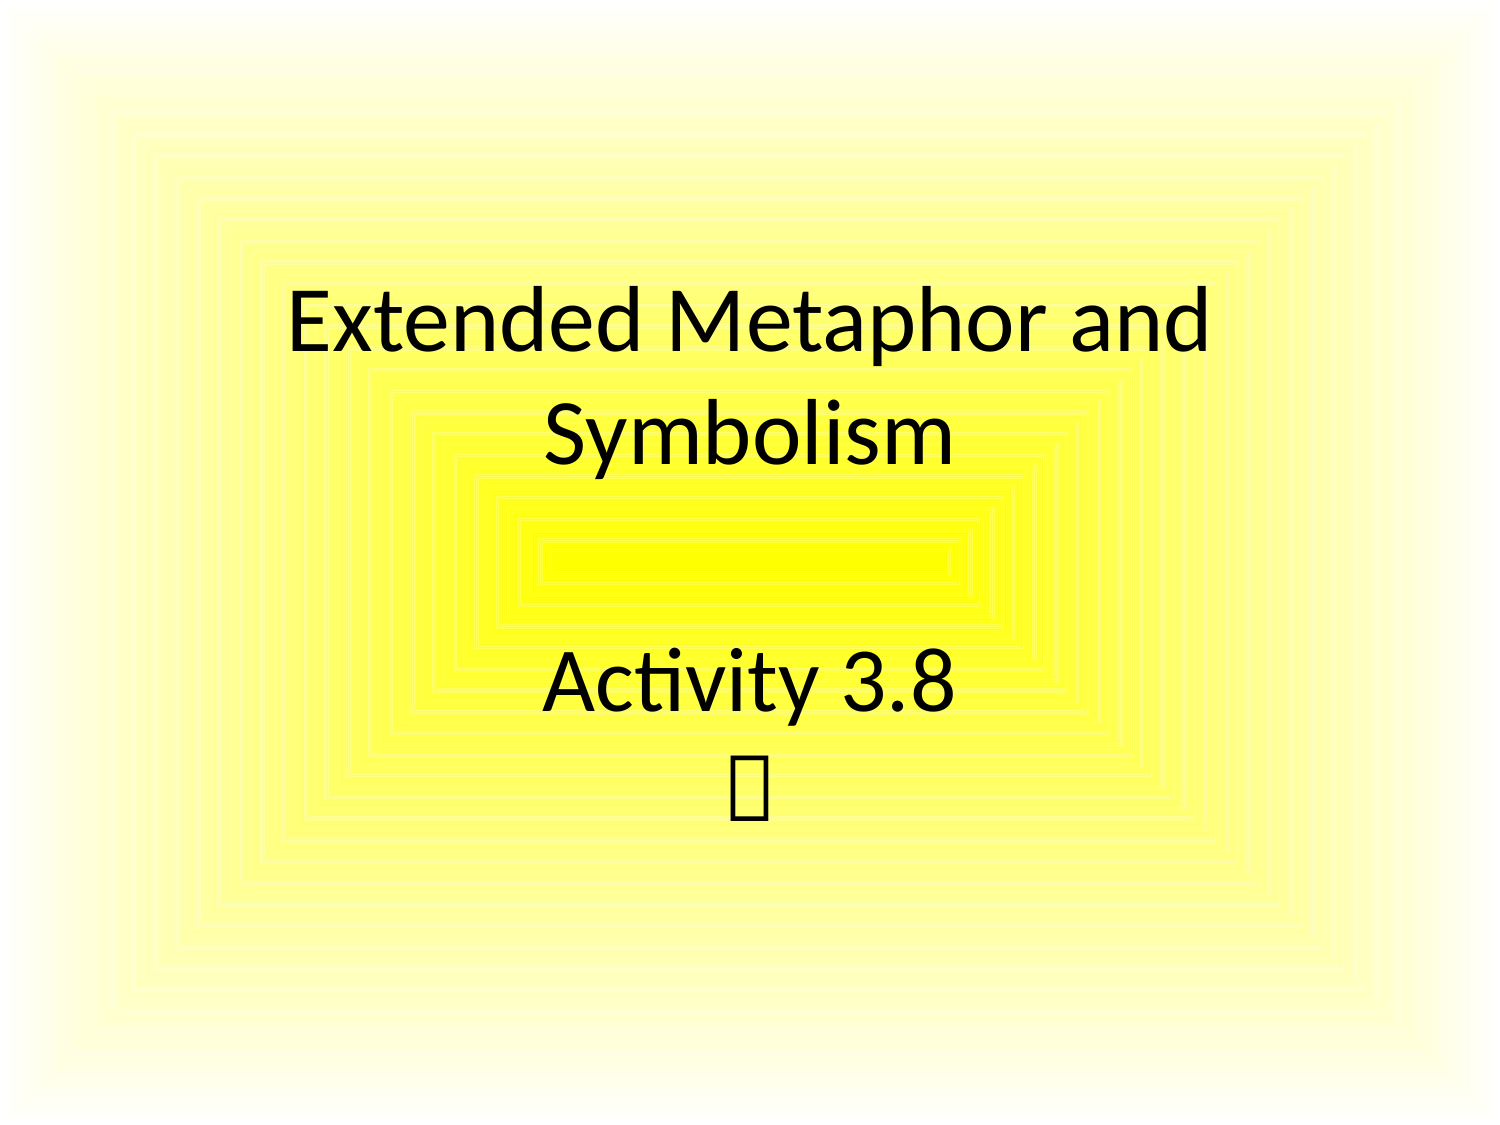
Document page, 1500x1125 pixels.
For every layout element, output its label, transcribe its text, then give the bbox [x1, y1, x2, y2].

text_box Activity 3.8  [112, 608, 1388, 850]
title Extended Metaphor and Symbolism [112, 249, 1388, 492]
